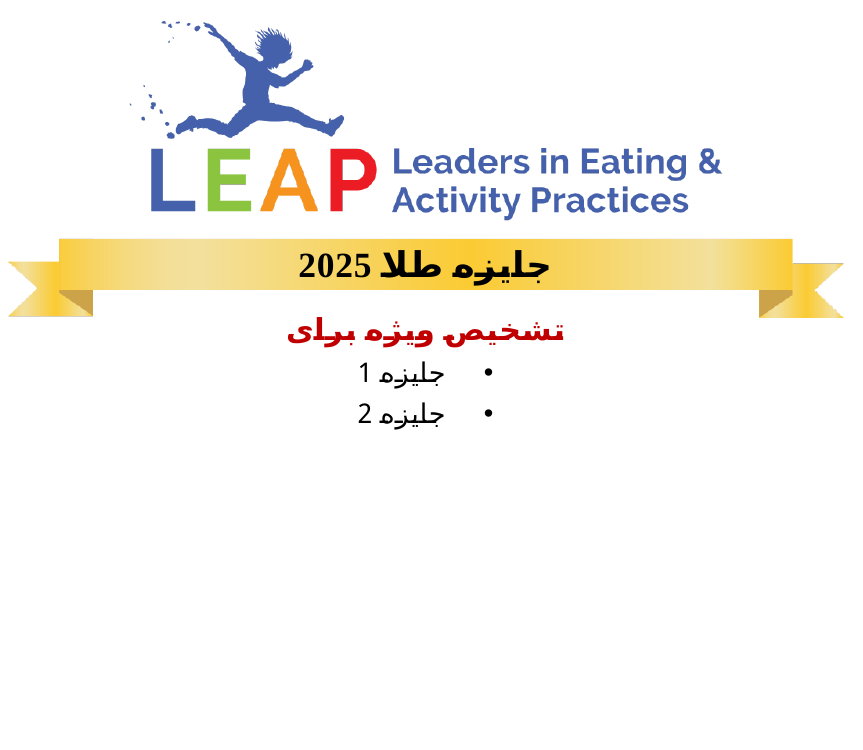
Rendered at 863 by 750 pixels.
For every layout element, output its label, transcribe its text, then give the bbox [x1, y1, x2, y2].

title جایزه طلا 2025 [60, 239, 791, 293]
list تشخیص ویژه برای جایزه 1 جایزه 2 [92, 307, 759, 603]
picture [1, 0, 863, 338]
